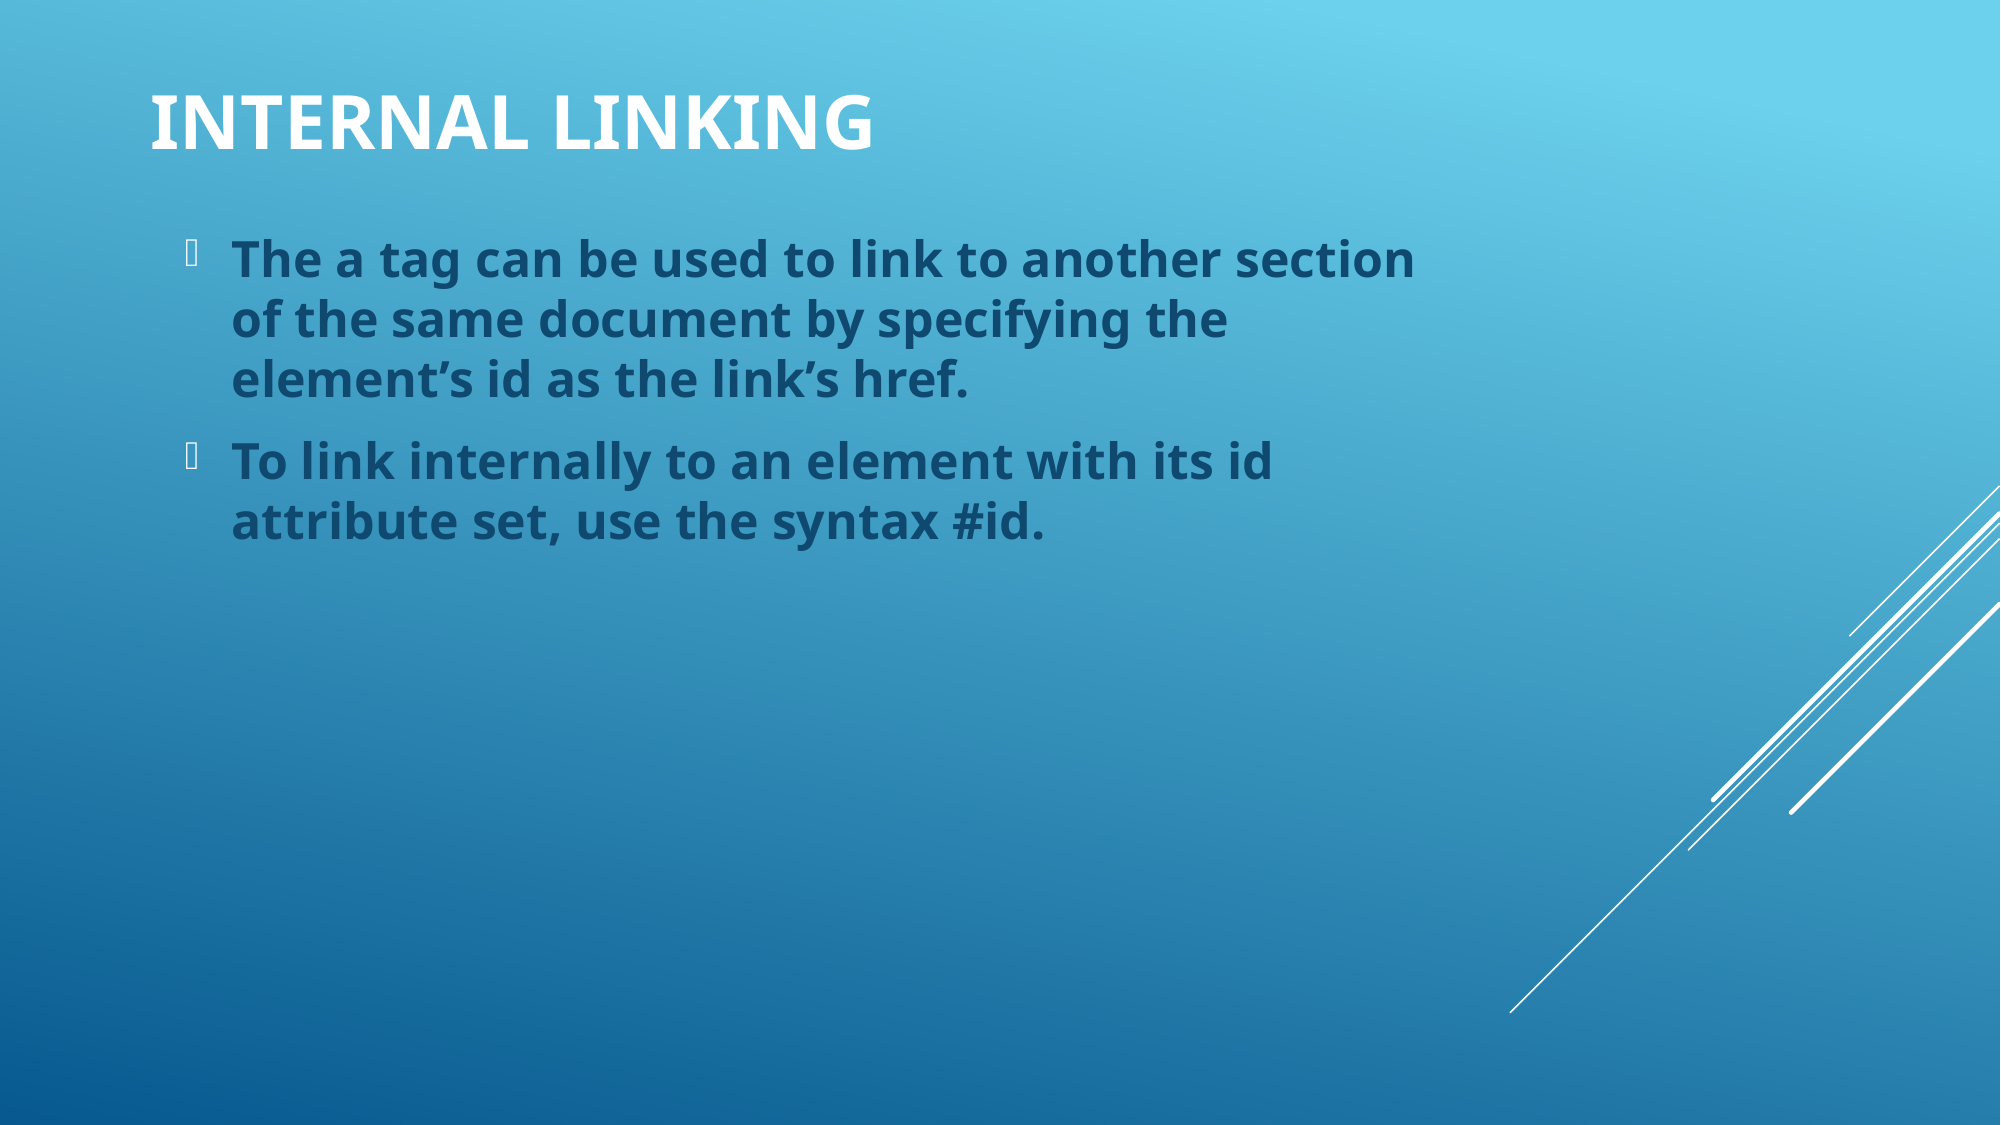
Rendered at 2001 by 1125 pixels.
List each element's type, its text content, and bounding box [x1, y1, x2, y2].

text_box Internal Linking [135, 67, 893, 173]
text_box The a tag can be used to link to another section of the same document by specifying the element’s id as the link’s href. To link internally to an element with its id attribute set, use the syntax #id. [170, 219, 1483, 1025]
